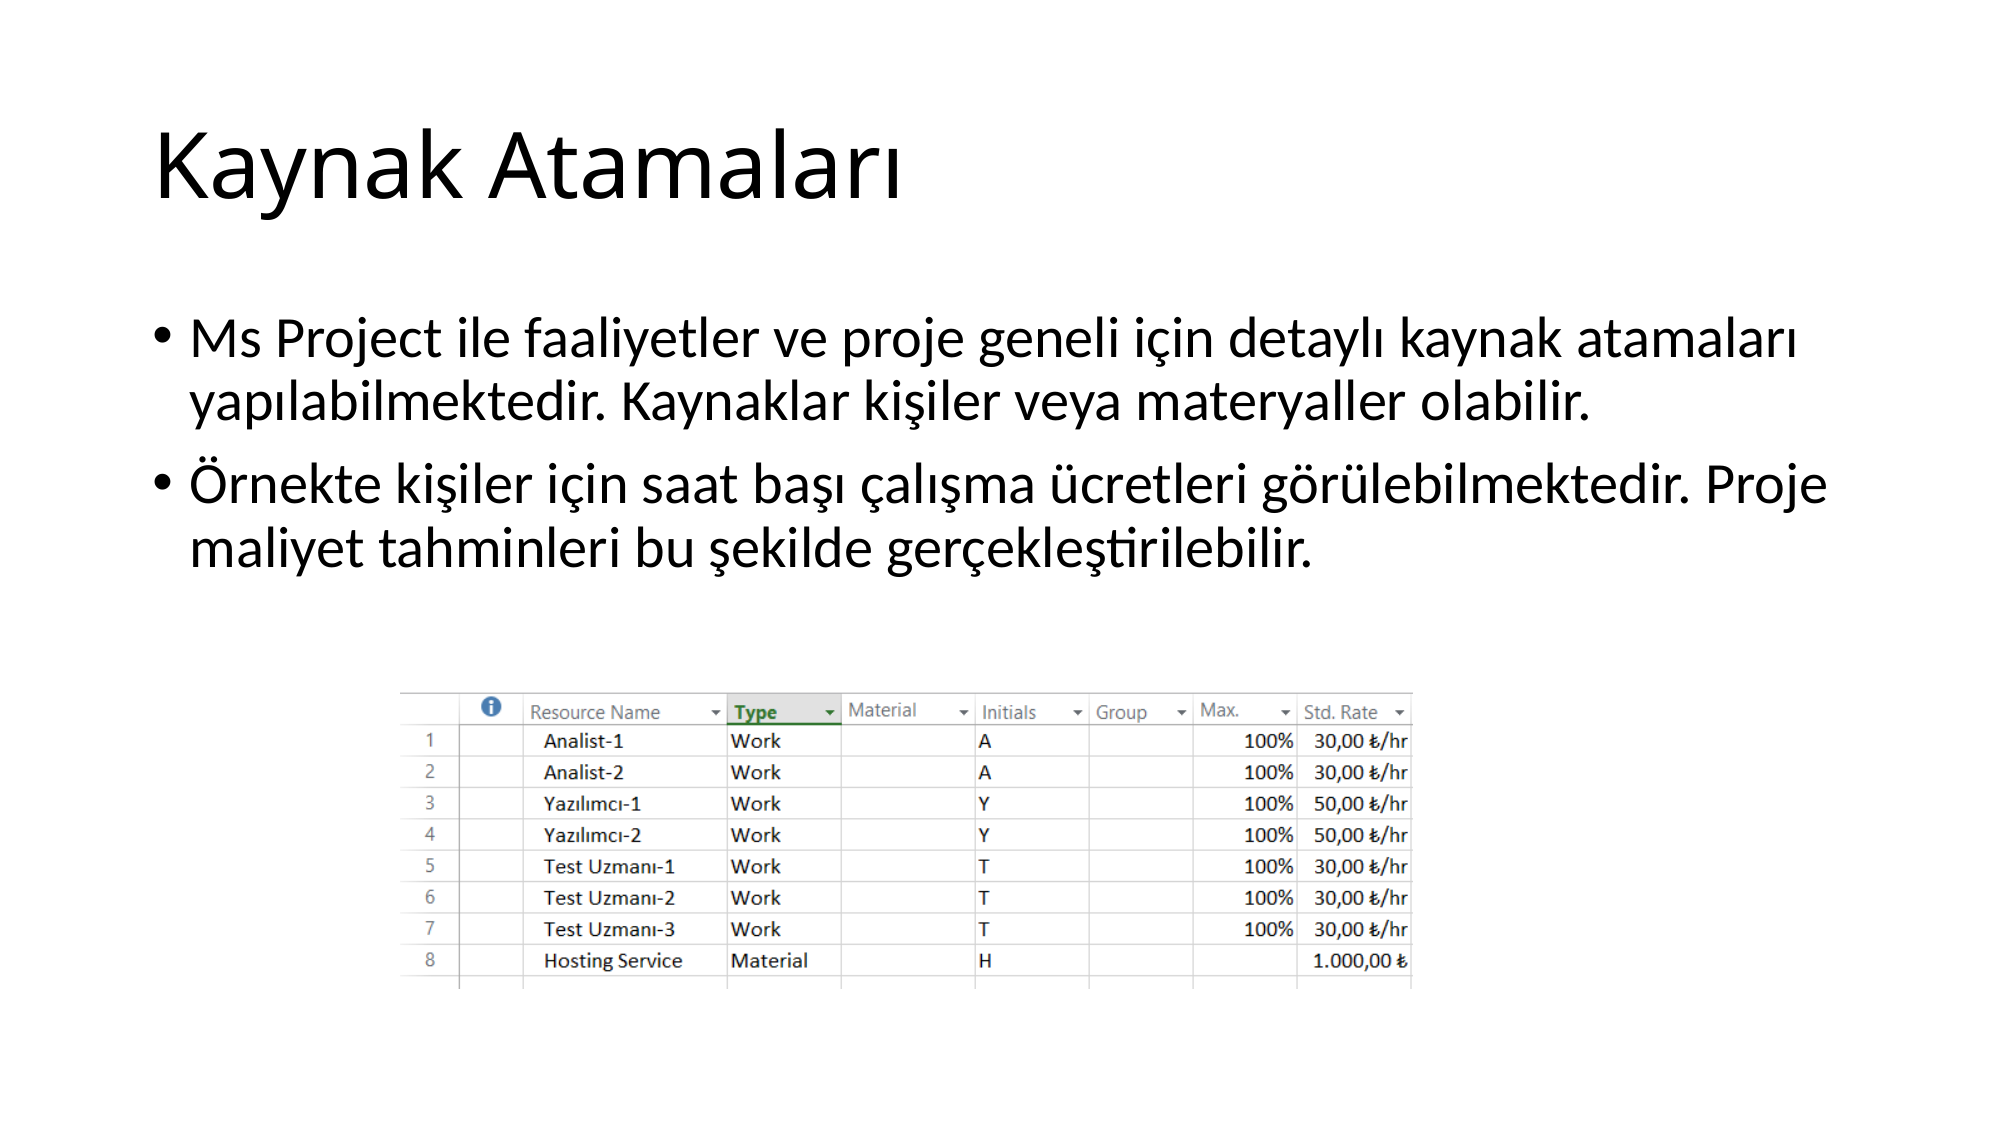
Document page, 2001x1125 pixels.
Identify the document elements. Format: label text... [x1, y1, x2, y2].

picture [400, 689, 1413, 989]
title Kaynak Atamaları [137, 59, 1863, 278]
list Ms Project ile faaliyetler ve proje geneli için detaylı kaynak atamaları yapılabilmektedir. Kaynaklar kişiler veya materyaller olabilir. Örnekte kişiler için saat başı çalışma ücretleri görülebilmektedir. Proje maliyet tahminleri bu şekilde gerçekleştirilebilir. [137, 299, 1863, 1014]
